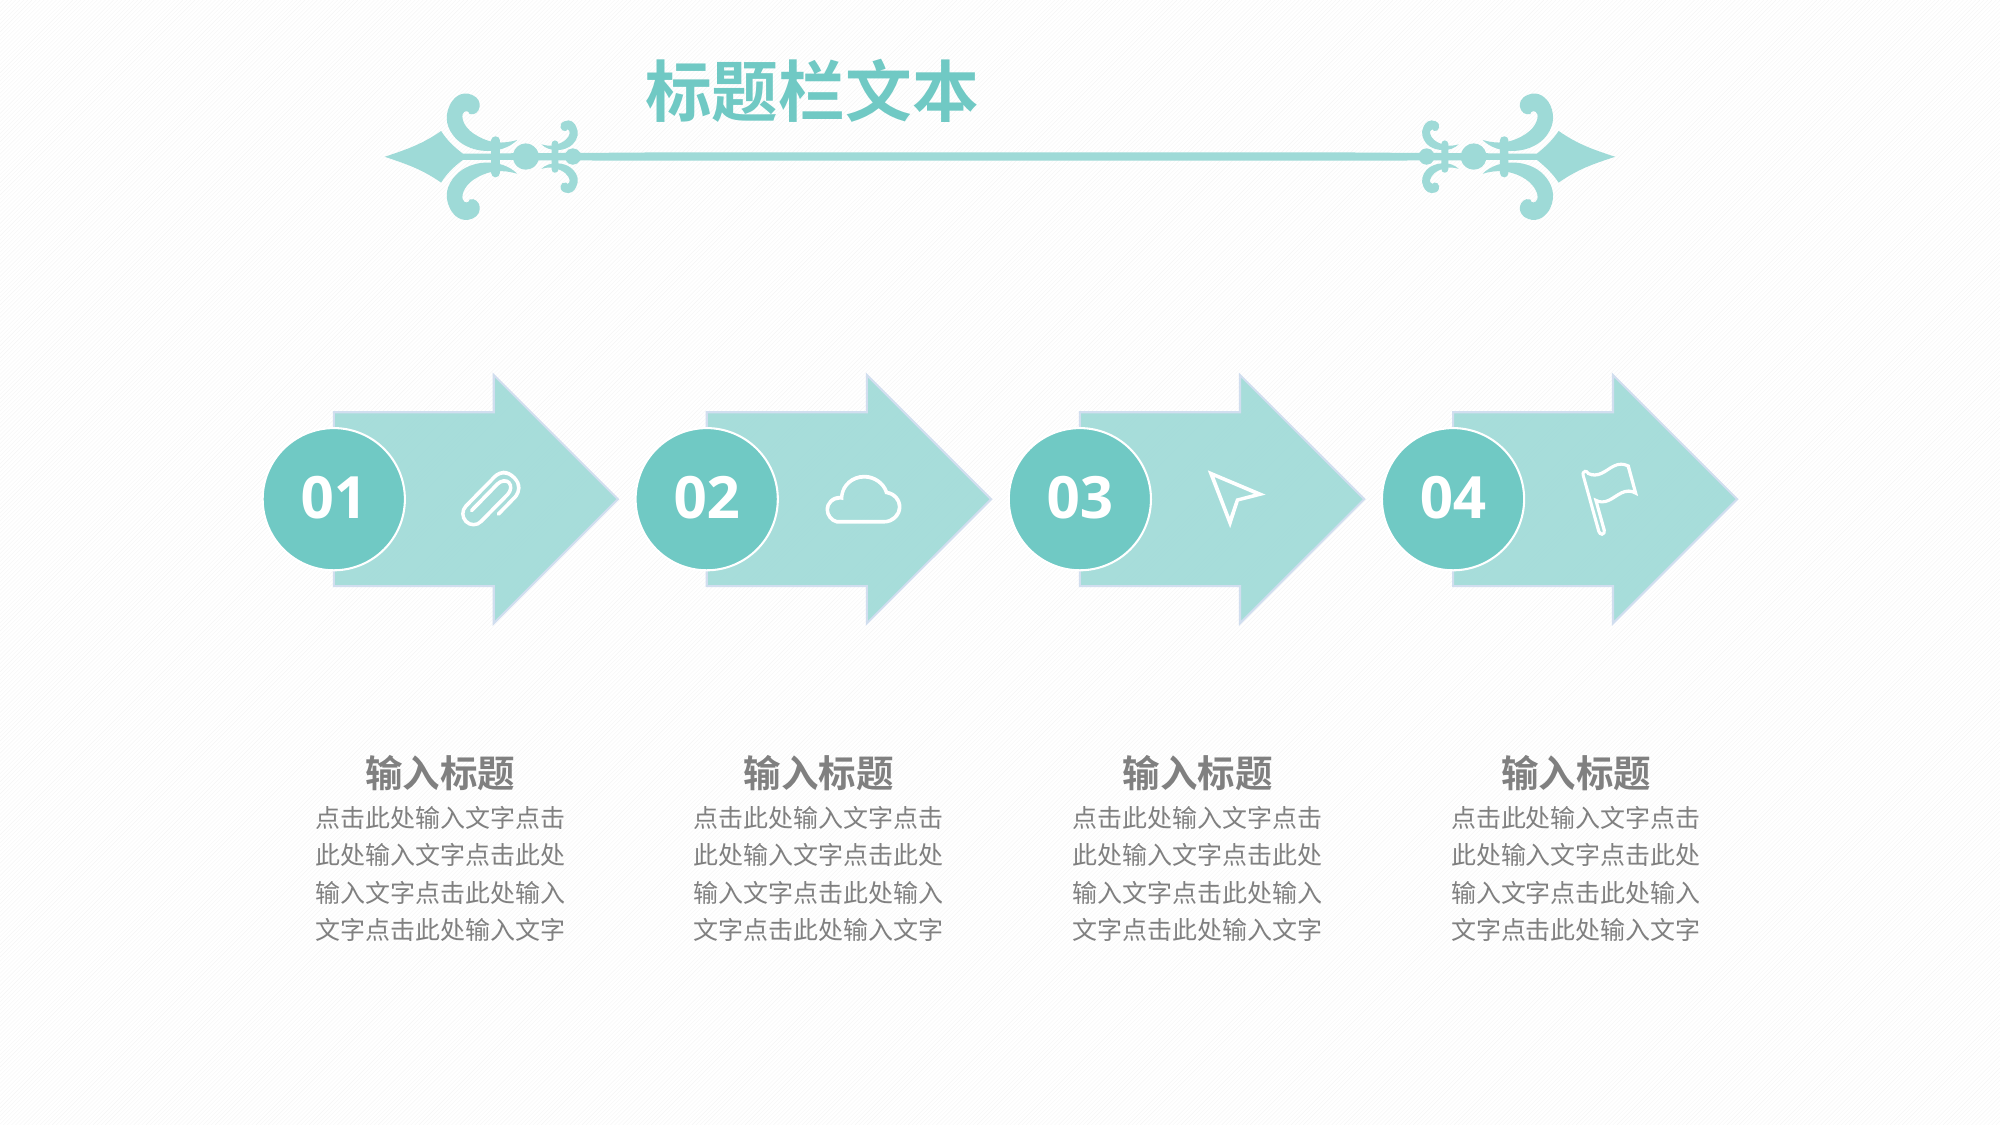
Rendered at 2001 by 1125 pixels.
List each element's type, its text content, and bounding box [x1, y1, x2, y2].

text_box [262, 374, 618, 624]
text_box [1008, 374, 1365, 624]
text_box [1381, 374, 1738, 624]
text_box 输入标题 点击此处输入文字点击此处输入文字点击此处输入文字点击此处输入文字点击此处输入文字 [1432, 731, 1720, 953]
text_box 标题栏文本 [630, 42, 1370, 90]
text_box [384, 90, 1616, 224]
text_box 输入标题 点击此处输入文字点击此处输入文字点击此处输入文字点击此处输入文字点击此处输入文字 [297, 731, 584, 953]
text_box 输入标题 点击此处输入文字点击此处输入文字点击此处输入文字点击此处输入文字点击此处输入文字 [675, 731, 963, 953]
text_box 输入标题 点击此处输入文字点击此处输入文字点击此处输入文字点击此处输入文字点击此处输入文字 [1054, 731, 1341, 953]
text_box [635, 374, 992, 624]
